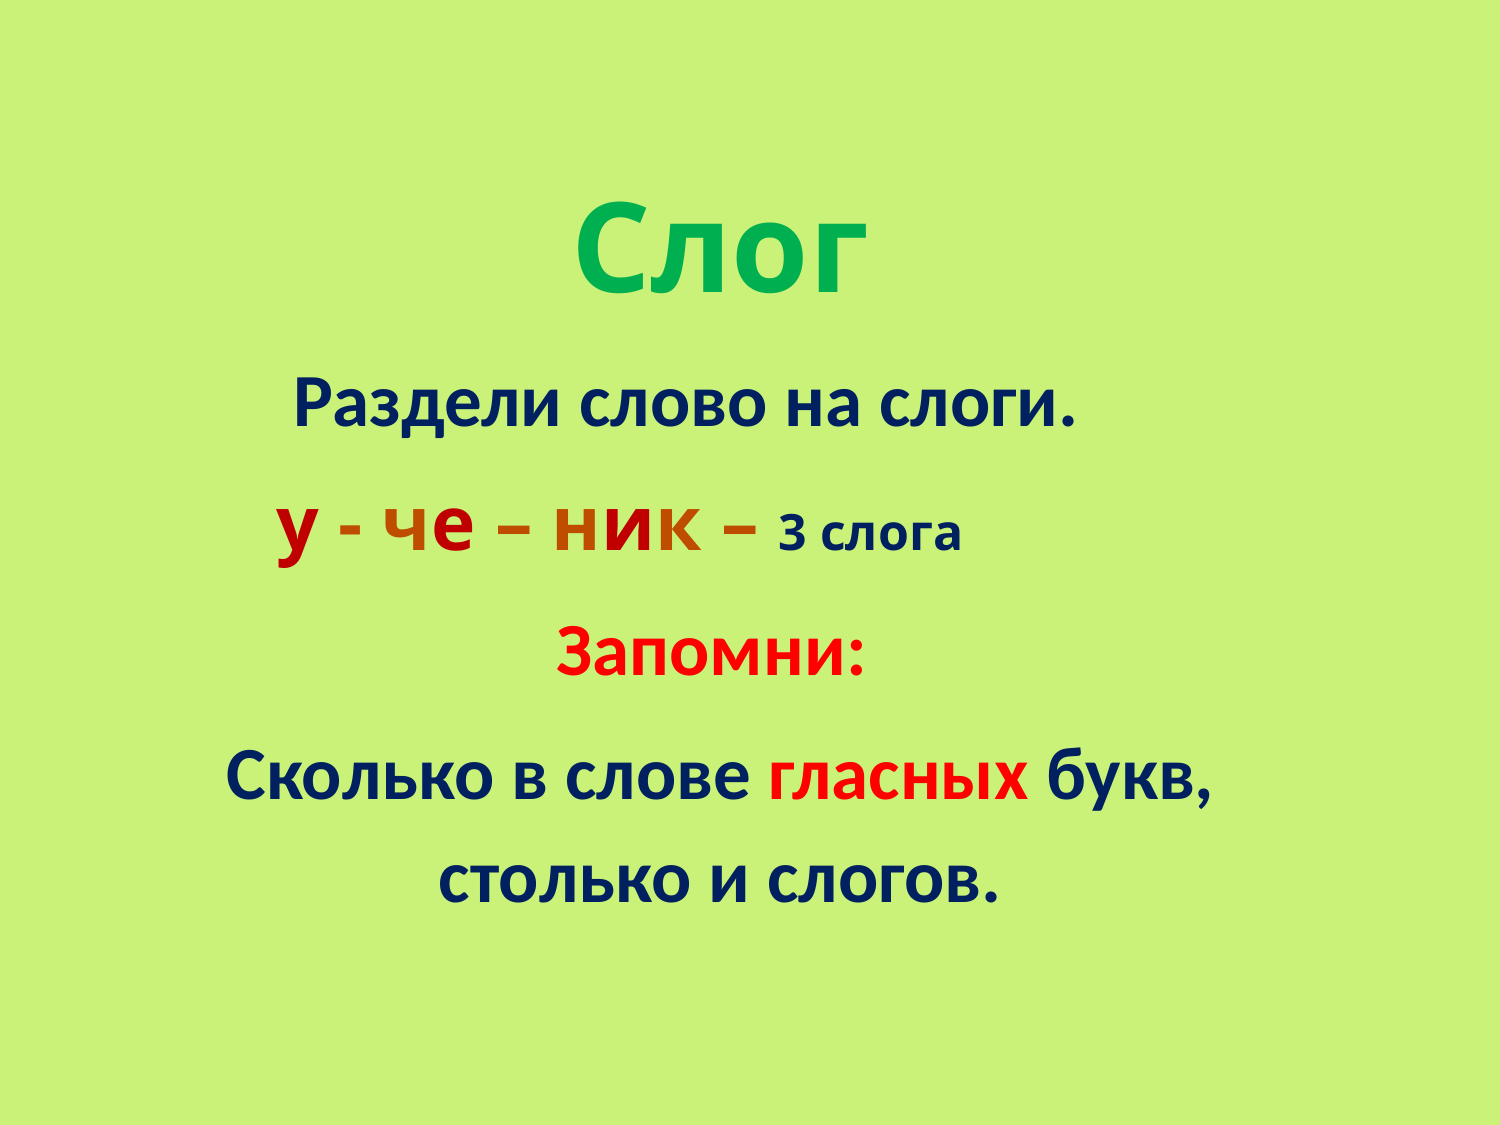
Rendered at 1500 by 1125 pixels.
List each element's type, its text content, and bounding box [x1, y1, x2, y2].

text_box Слог Раздели слово на слоги. у - че – ник – 3 слога Запомни: Сколько в слове гласных букв, столько и слогов. [159, 137, 1282, 926]
